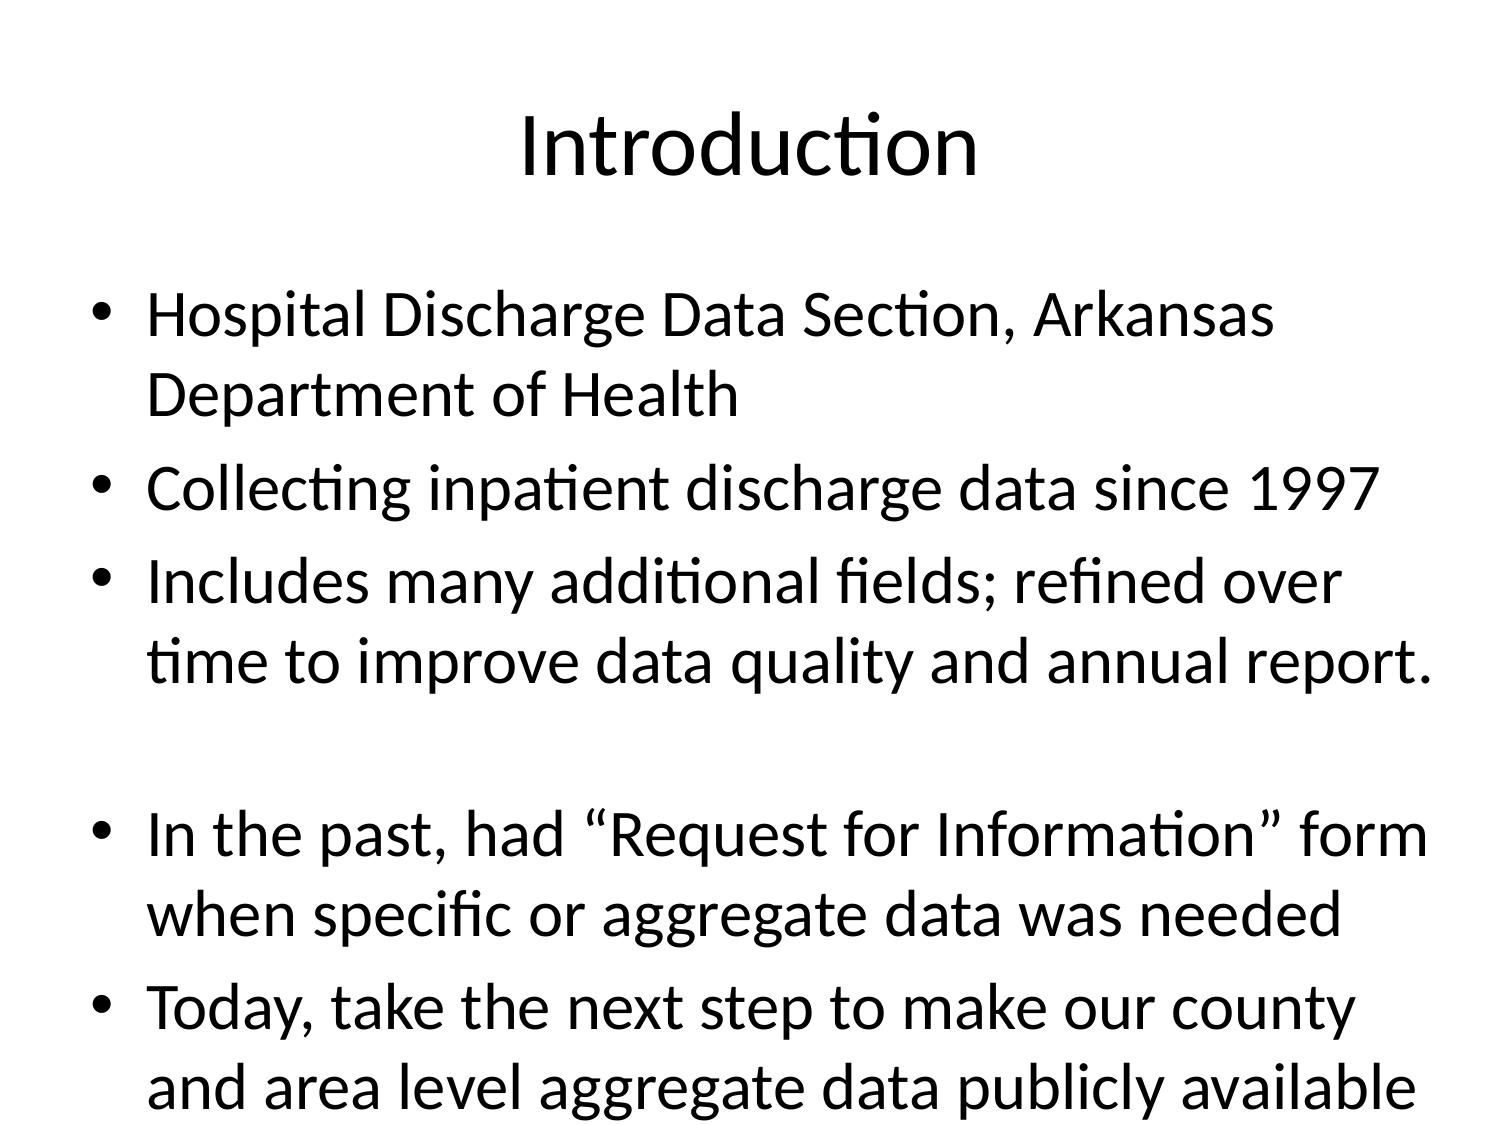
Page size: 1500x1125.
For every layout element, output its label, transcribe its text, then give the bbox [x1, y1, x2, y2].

list Hospital Discharge Data Section, Arkansas Department of Health Collecting inpatient discharge data since 1997 Includes many additional fields; refined over time to improve data quality and annual report. In the past, had “Request for Information” form when specific or aggregate data was needed Today, take the next step to make our county and area level aggregate data publicly available [75, 262, 1463, 1005]
title Introduction [75, 45, 1425, 233]
